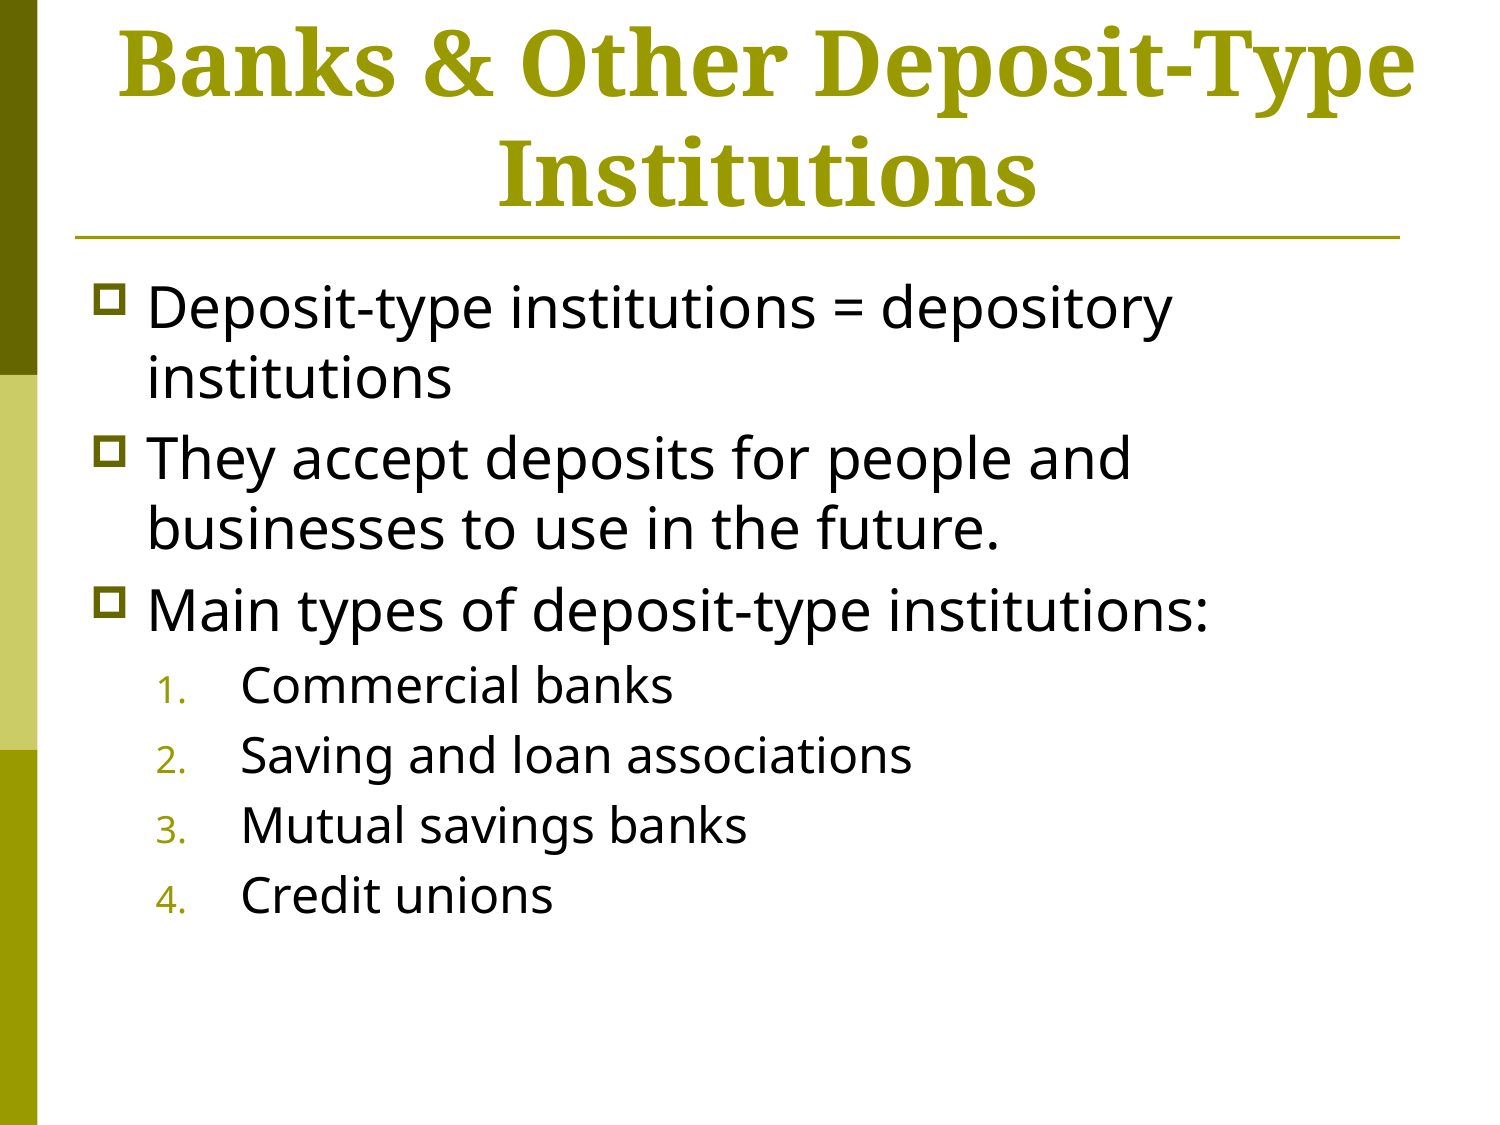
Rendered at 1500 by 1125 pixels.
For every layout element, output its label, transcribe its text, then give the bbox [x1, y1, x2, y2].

list Deposit-type institutions = depository institutions They accept deposits for people and businesses to use in the future. Main types of deposit-type institutions: Commercial banks Saving and loan associations Mutual savings banks Credit unions [74, 262, 1426, 1006]
title Banks & Other Deposit-Type Institutions [37, 0, 1500, 233]
